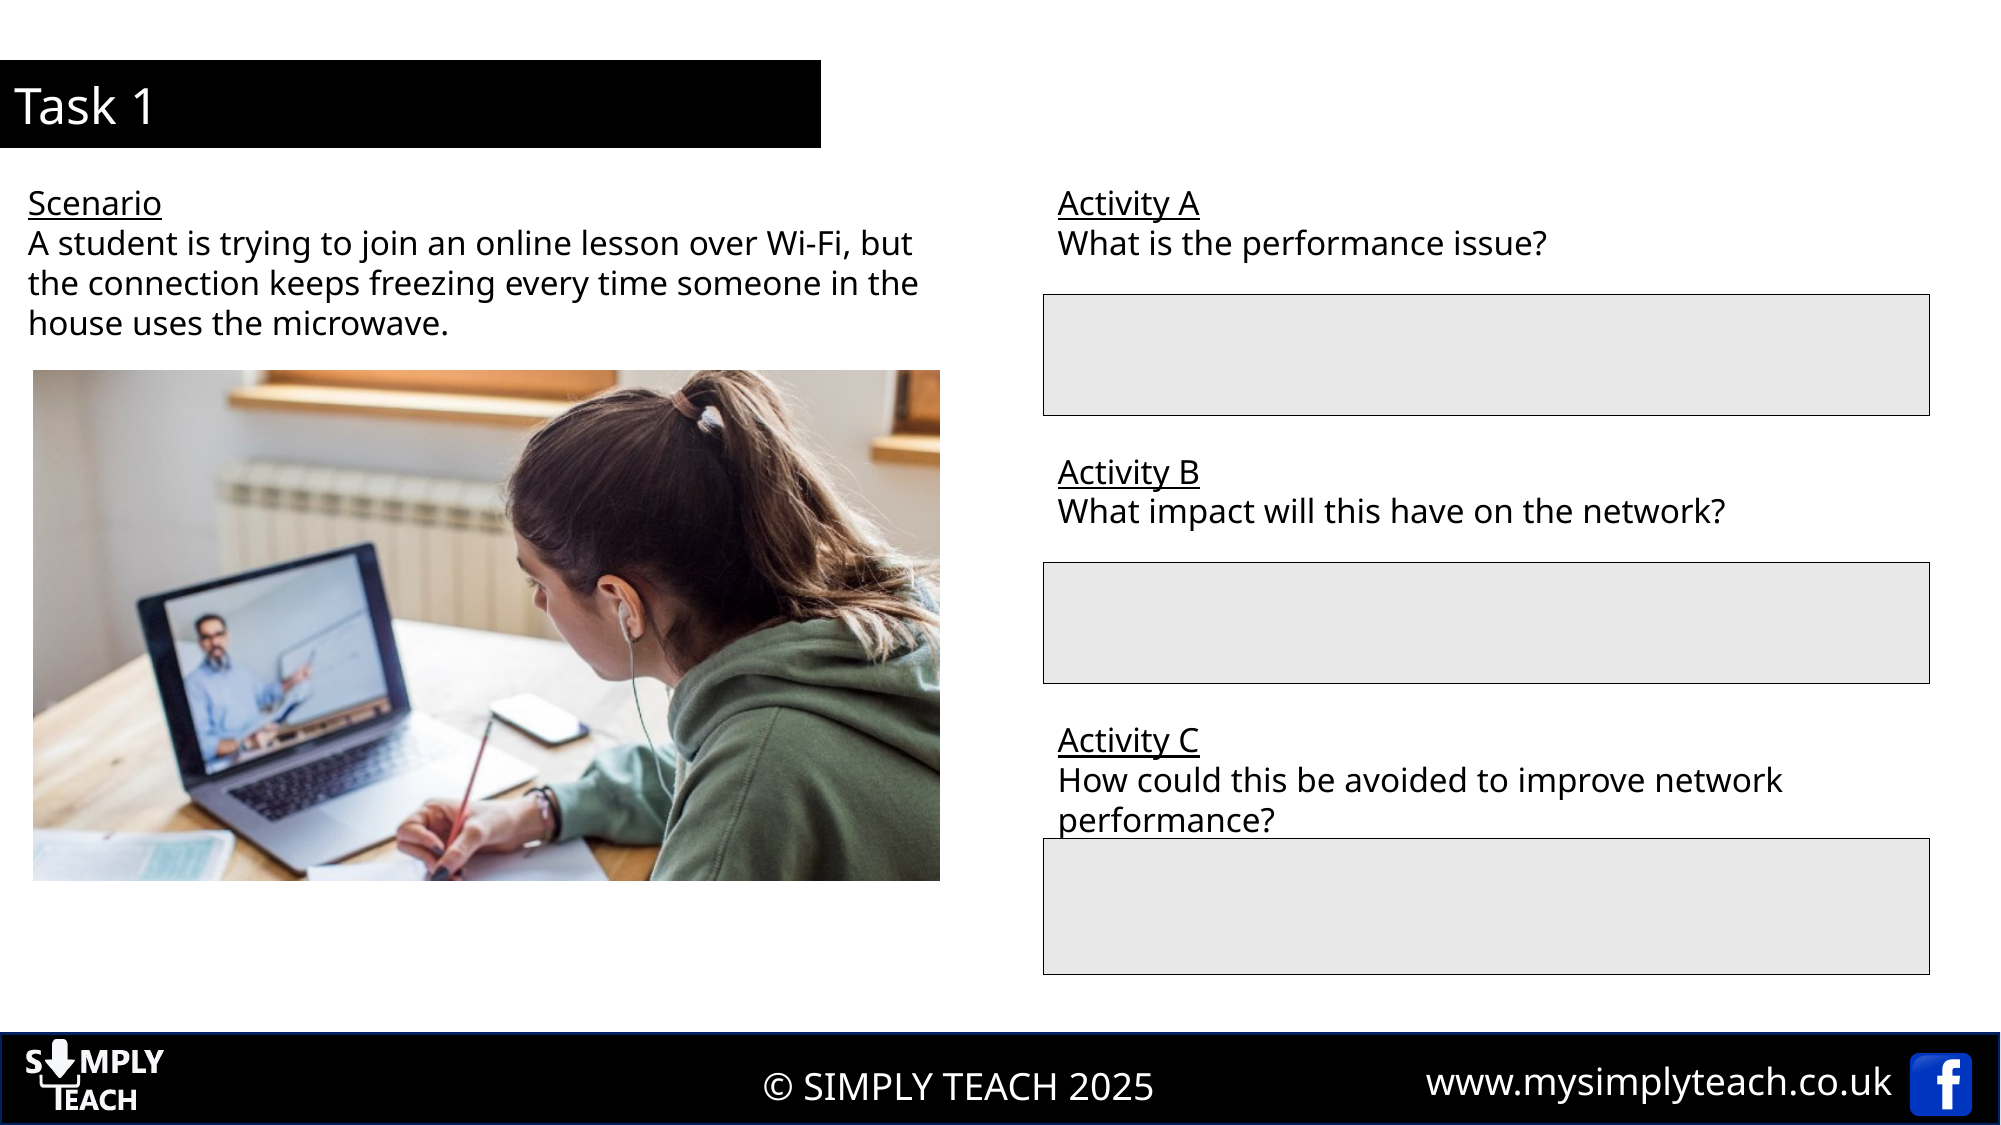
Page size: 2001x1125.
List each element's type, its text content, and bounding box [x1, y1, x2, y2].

picture [32, 370, 940, 882]
text_box [1041, 836, 1931, 976]
text_box Task 1 [0, 60, 821, 148]
text_box Activity C How could this be avoided to improve network performance? [1043, 711, 2000, 847]
picture [15, 1033, 182, 1122]
text_box Activity B What impact will this have on the network? [1043, 443, 2000, 538]
text_box Activity A What is the performance issue? [1043, 174, 2000, 270]
text_box [1041, 561, 1931, 685]
picture [1907, 1050, 1975, 1119]
text_box Scenario A student is trying to join an online lesson over Wi-Fi, but the connection keeps freezing every time someone in the house uses the microwave. [13, 174, 957, 350]
text_box [1041, 292, 1931, 417]
